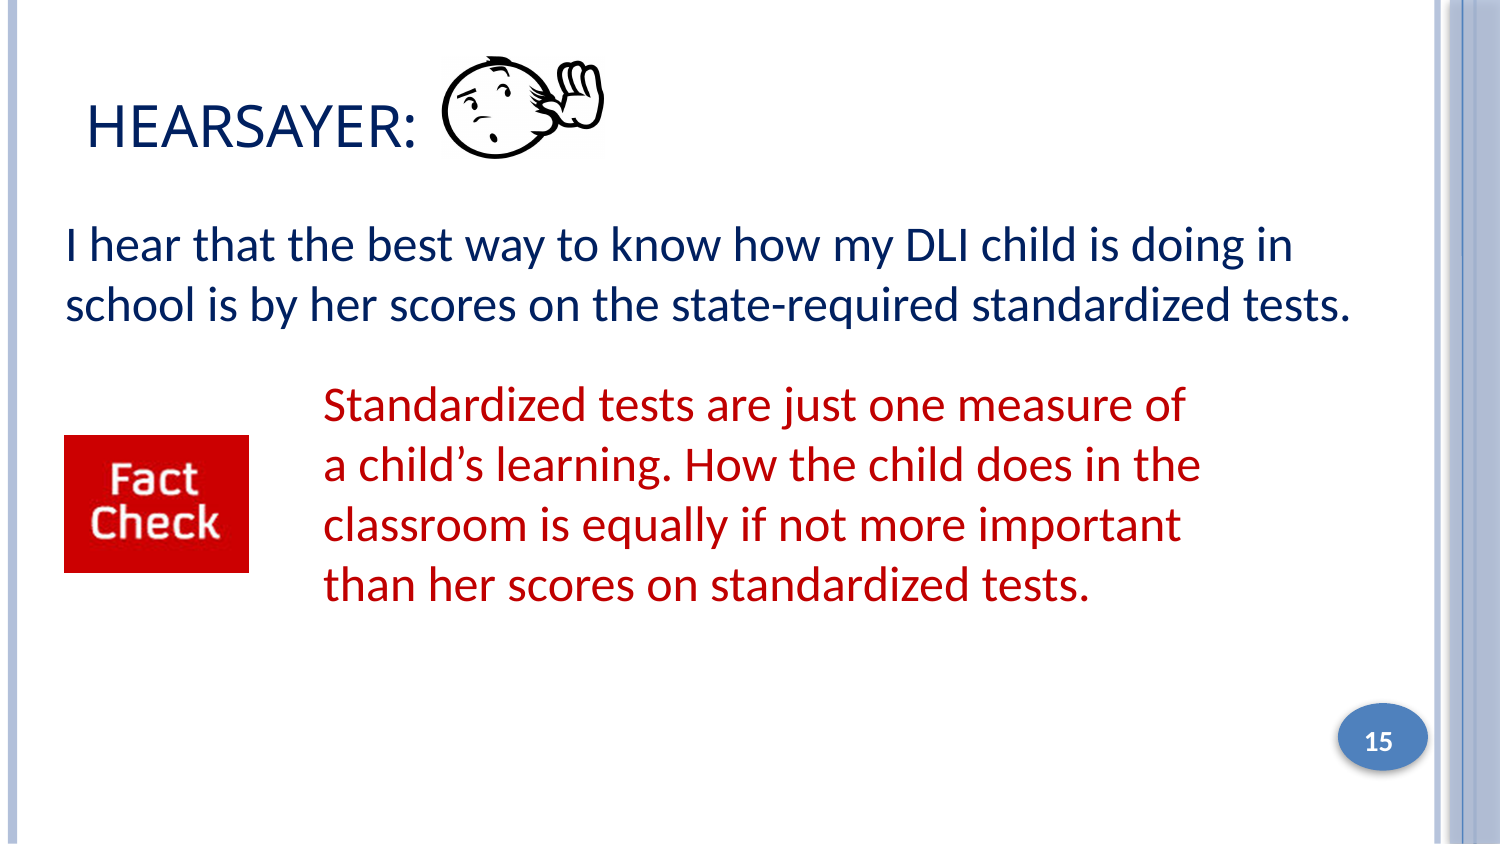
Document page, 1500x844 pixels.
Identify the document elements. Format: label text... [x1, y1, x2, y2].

slide_number 15 [1333, 707, 1424, 772]
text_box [59, 55, 606, 169]
list I hear that the best way to know how my DLI child is doing in school is by her scores on the state-required standardized tests. [50, 196, 1400, 347]
text_box Standardized tests are just one measure of a child’s learning. How the child does in the classroom is equally if not more important than her scores on standardized tests. [308, 363, 1223, 679]
picture [63, 434, 249, 574]
